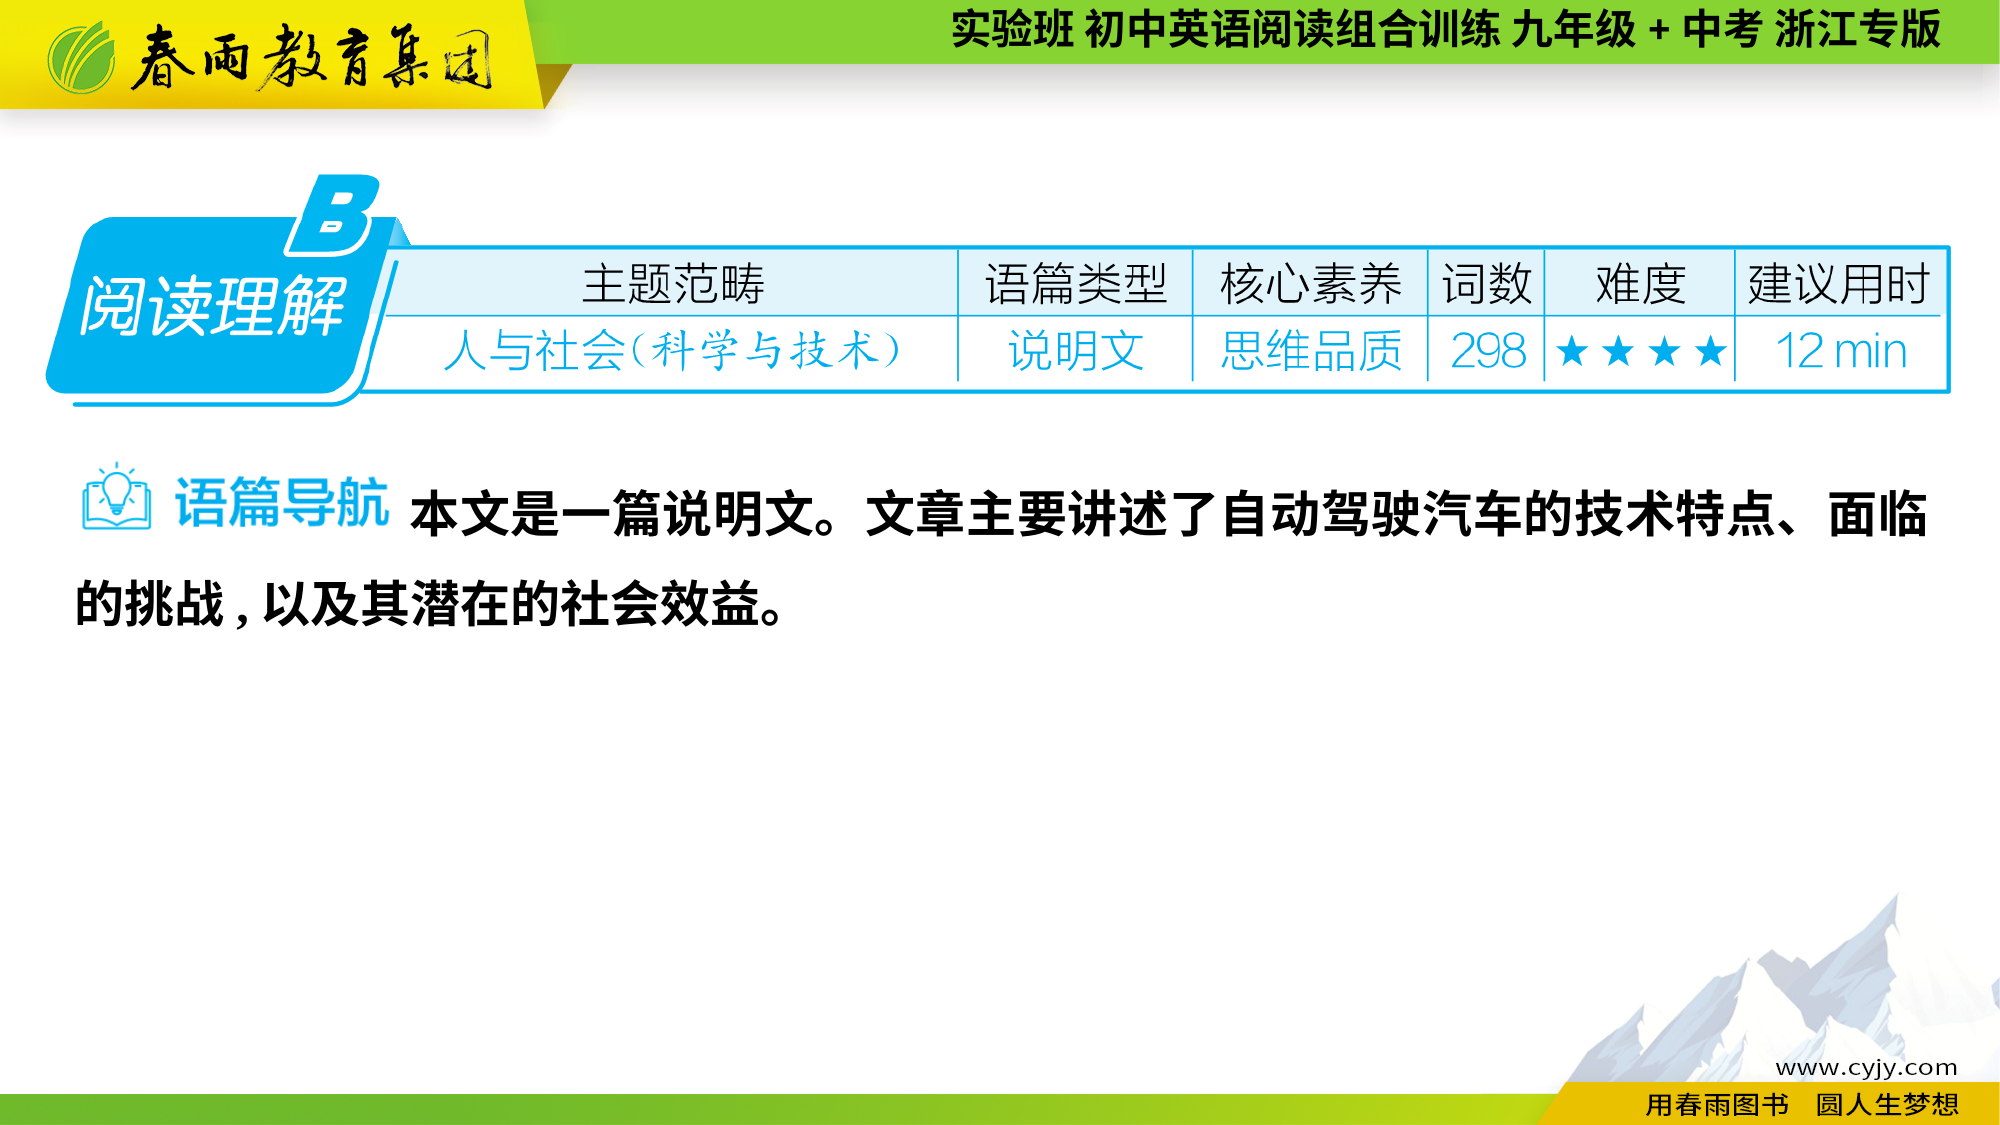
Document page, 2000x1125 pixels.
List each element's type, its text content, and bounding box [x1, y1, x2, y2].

list 本文是一篇说明文。文章主要讲述了自动驾驶汽车的技术特点、面临的挑战,以及其潜在的社会效益。 [59, 444, 1944, 642]
picture [0, 0, 2000, 1125]
